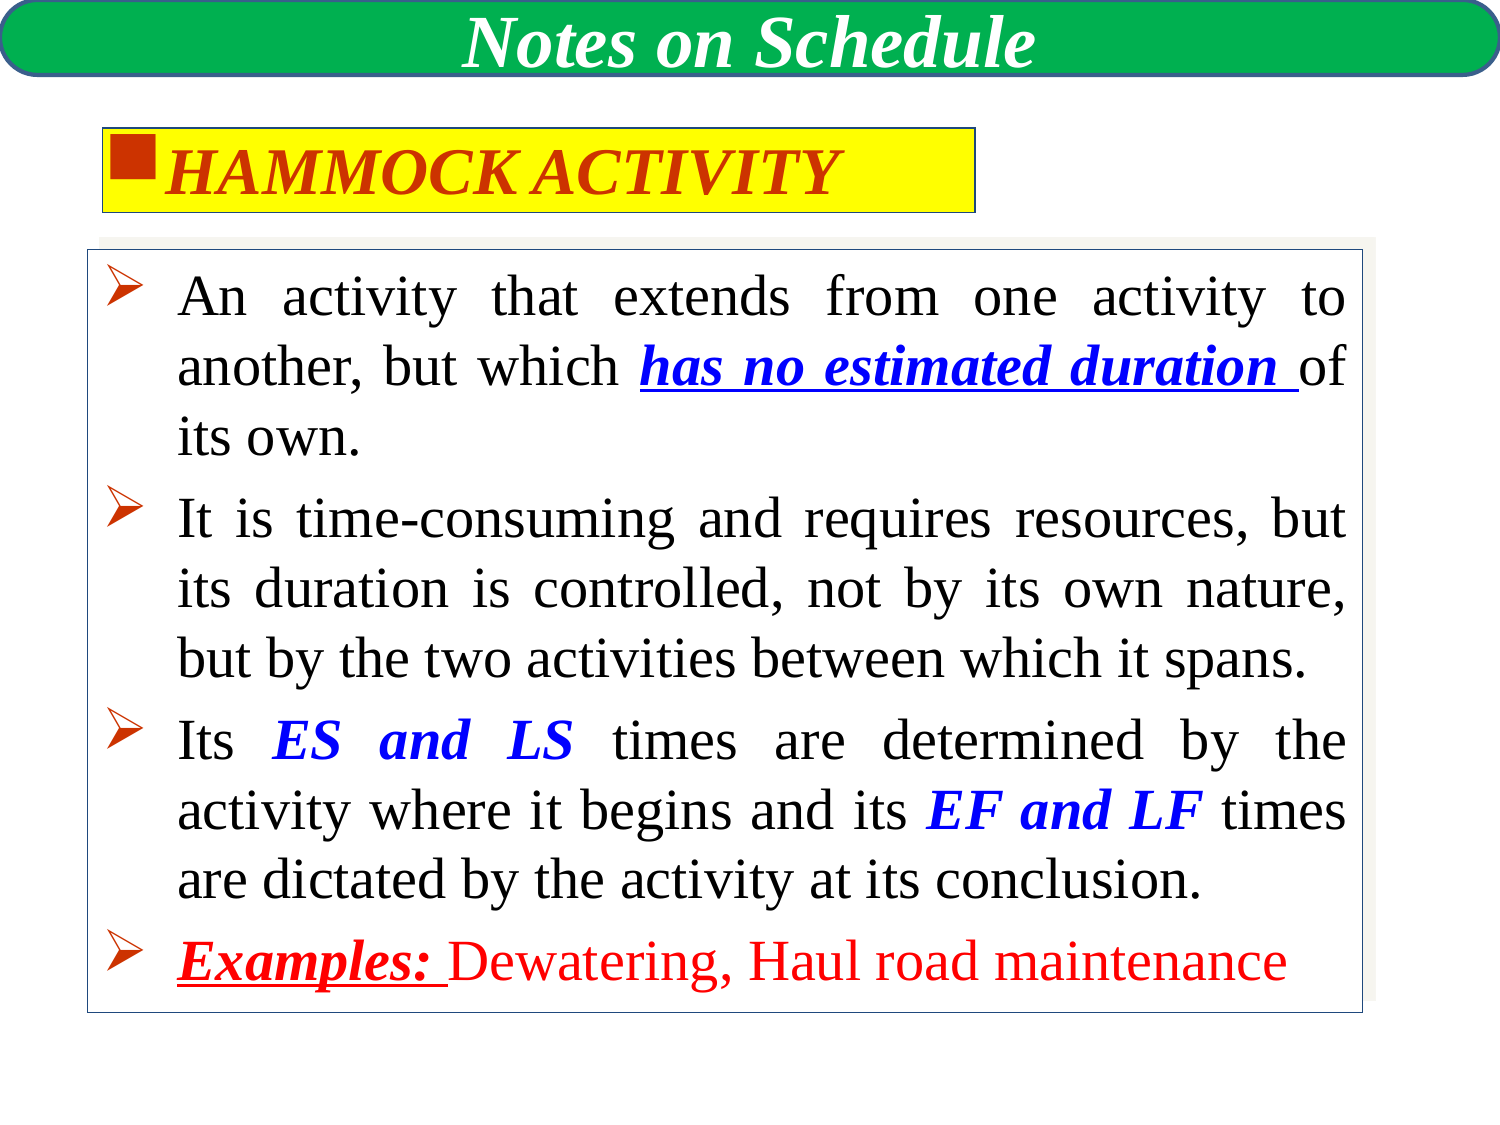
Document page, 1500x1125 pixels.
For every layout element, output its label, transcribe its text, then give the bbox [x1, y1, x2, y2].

text_box Notes on Schedule [0, 0, 1500, 78]
list An activity that extends from one activity to another, but which has no estimated duration of its own. It is time-consuming and requires resources, but its duration is controlled, not by its own nature, but by the two activities between which it spans. Its ES and LS times are determined by the activity where it begins and its EF and LF times are dictated by the activity at its conclusion. Examples: Dewatering, Haul road maintenance [87, 249, 1363, 1013]
text_box HAMMOCK ACTIVITY [102, 127, 975, 213]
